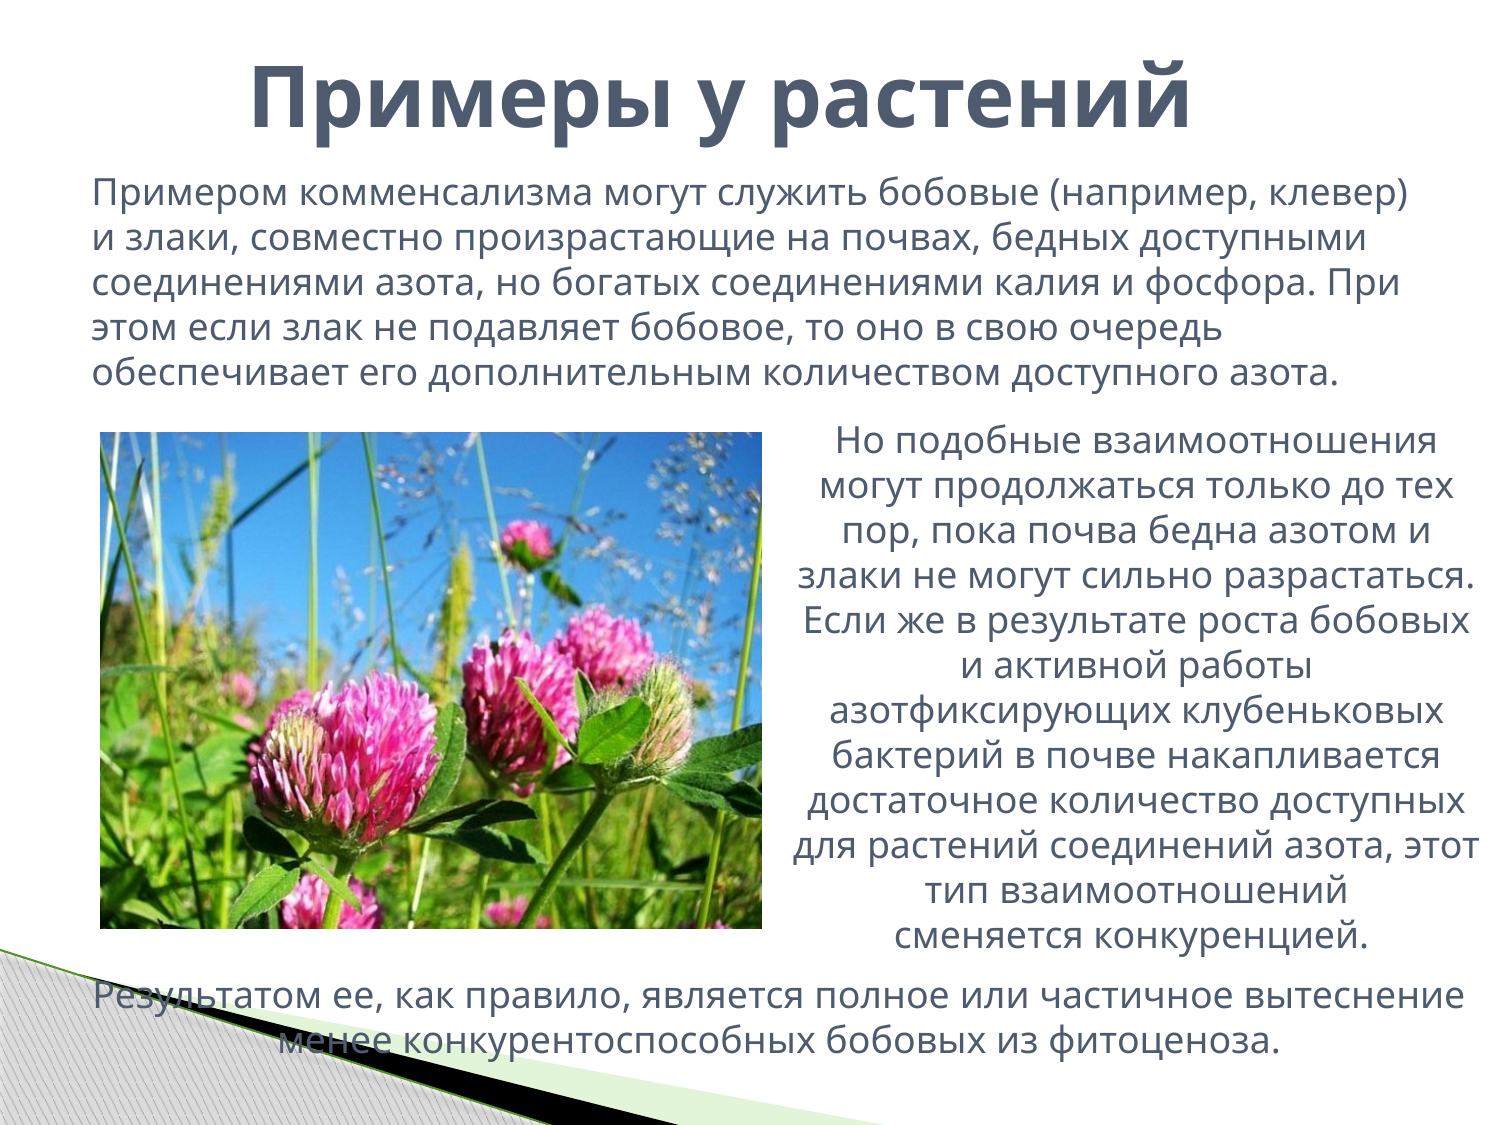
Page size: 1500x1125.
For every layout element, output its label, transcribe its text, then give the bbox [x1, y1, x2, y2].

text_box Результатом ее, как правило, является полное или частичное вытеснение менее конкурентоспособных бобовых из фитоценоза. [29, 964, 1500, 1069]
text_box Но подобные взаимоотношения могут продолжаться только до тех пор, пока почва бедна азотом и злаки не могут сильно разрастаться. Если же в результате роста бобовых и активной работы азотфиксирующих клубеньковых бактерий в почве накапливается достаточное количество доступных для растений соединений азота, этот тип взаимоотношений сменяется конкуренцией. [773, 408, 1500, 964]
text_box Примером комменсализма могут служить бобовые (например, клевер) и злаки, совместно произрастающие на почвах, бедных доступными соединениями азота, но богатых соединениями калия и фосфора. При этом если злак не подавляет бобовое, то оно в свою очередь обеспечивает его дополнительным количеством доступного азота. [76, 160, 1447, 401]
title Примеры у растений [76, 0, 1427, 160]
picture [100, 432, 762, 929]
